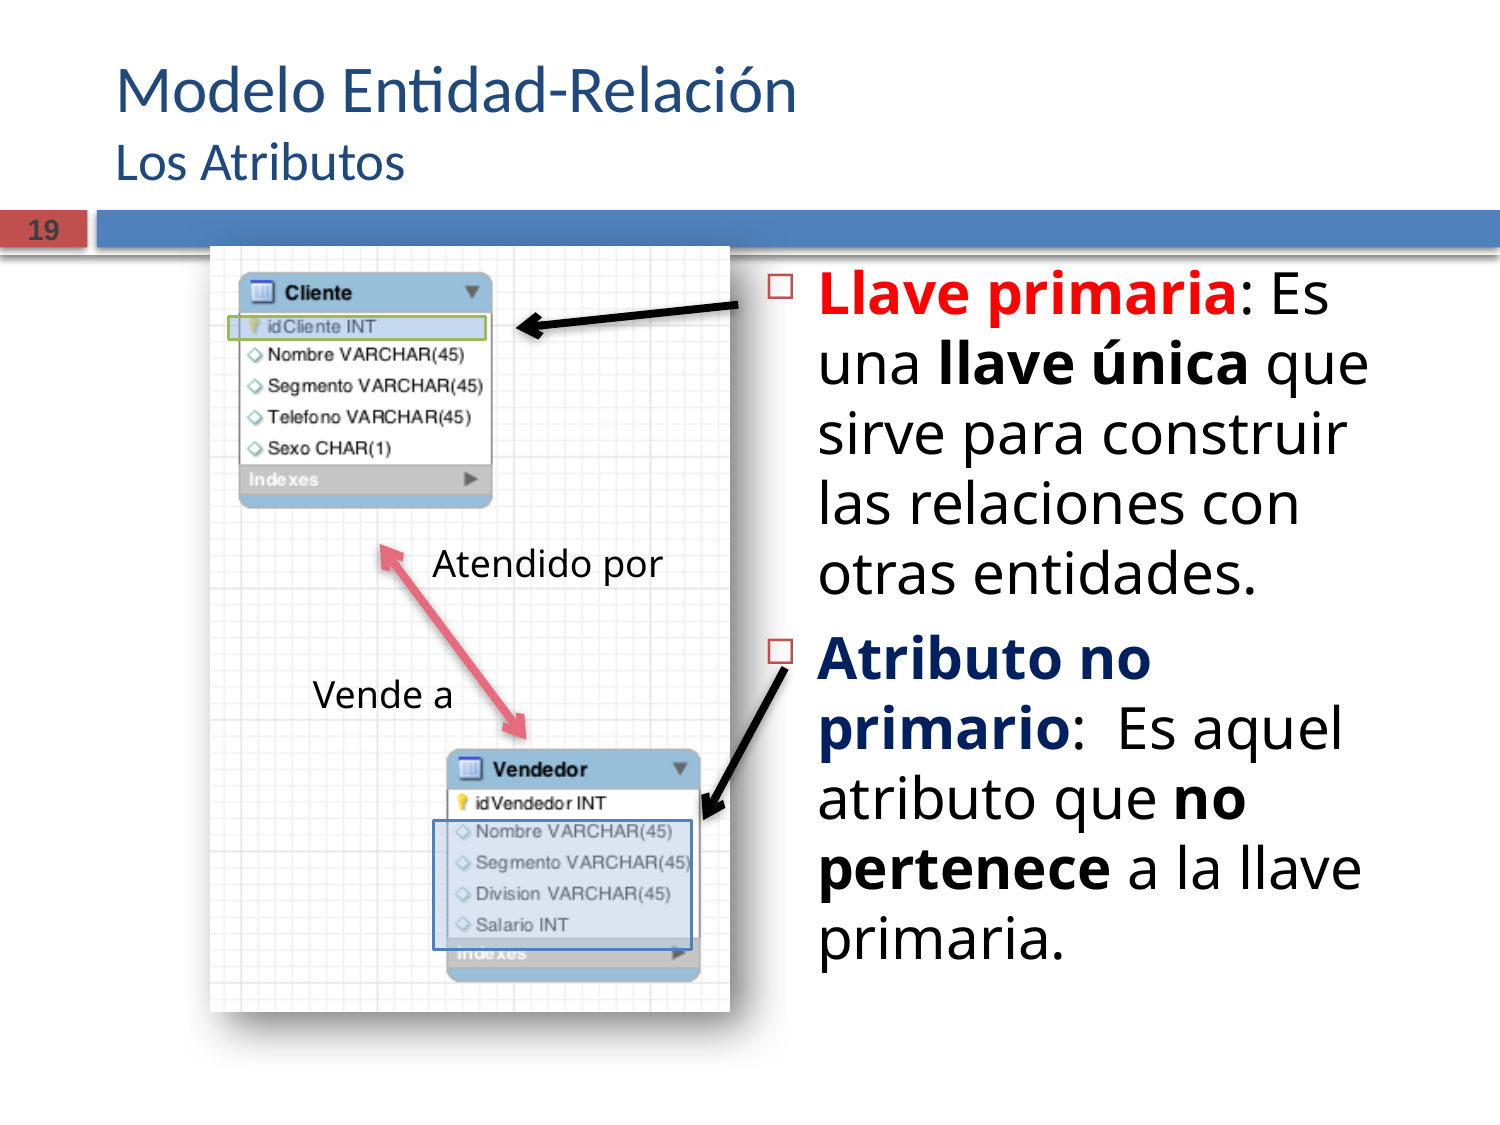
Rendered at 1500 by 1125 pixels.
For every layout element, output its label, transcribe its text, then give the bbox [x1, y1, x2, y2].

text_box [354, 568, 552, 716]
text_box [515, 304, 739, 329]
slide_number 19 [0, 208, 88, 249]
picture [210, 245, 731, 1012]
title Modelo Entidad-Relación Los Atributos [100, 37, 1438, 200]
list Llave primaria: Es una llave única que sirve para construir las relaciones con otras entidades. Atributo no primario: Es aquel atributo que no pertenece a la llave primaria. [750, 248, 1390, 1008]
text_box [667, 702, 821, 786]
